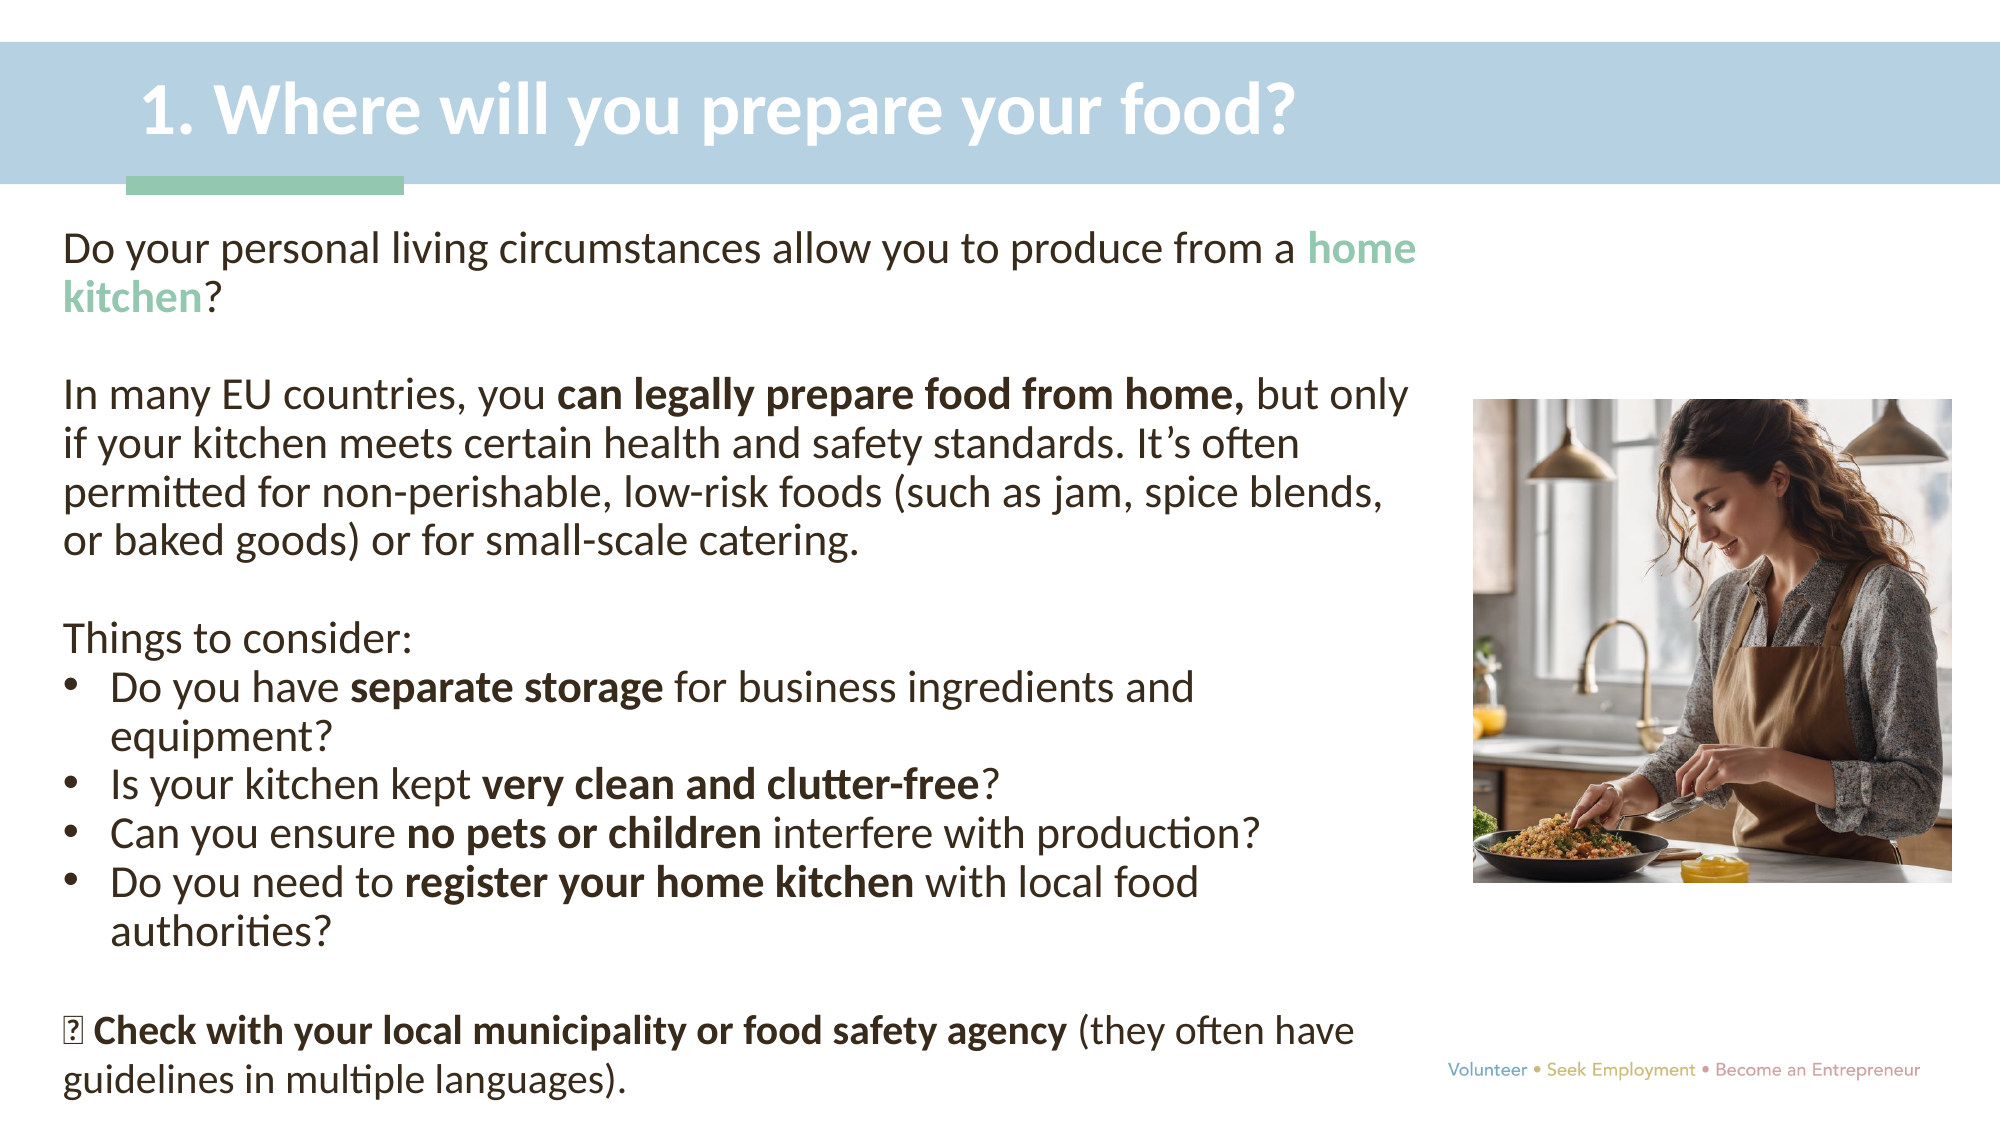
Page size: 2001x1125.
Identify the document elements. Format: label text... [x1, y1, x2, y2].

picture [1418, 1046, 1971, 1103]
picture [1473, 399, 1952, 884]
list 1. Where will you prepare your food? [123, 51, 1913, 170]
list Do your personal living circumstances allow you to produce from a home kitchen? # In many EU countries, you can legally prepare food from home, but only if your kitchen meets certain health and safety standards. It’s often permitted for non-perishable, low-risk foods (such as jam, spice blends, or baked goods) or for small-scale catering. Things to consider: Do you have separate storage for business ingredients and equipment? Is your kitchen kept very clean and clutter-free? Can you ensure no pets or children interfere with production? Do you need to register your home kitchen with local food authorities? 💡 Check with your local municipality or food safety agency (they often have guidelines in multiple languages). [48, 216, 1434, 983]
